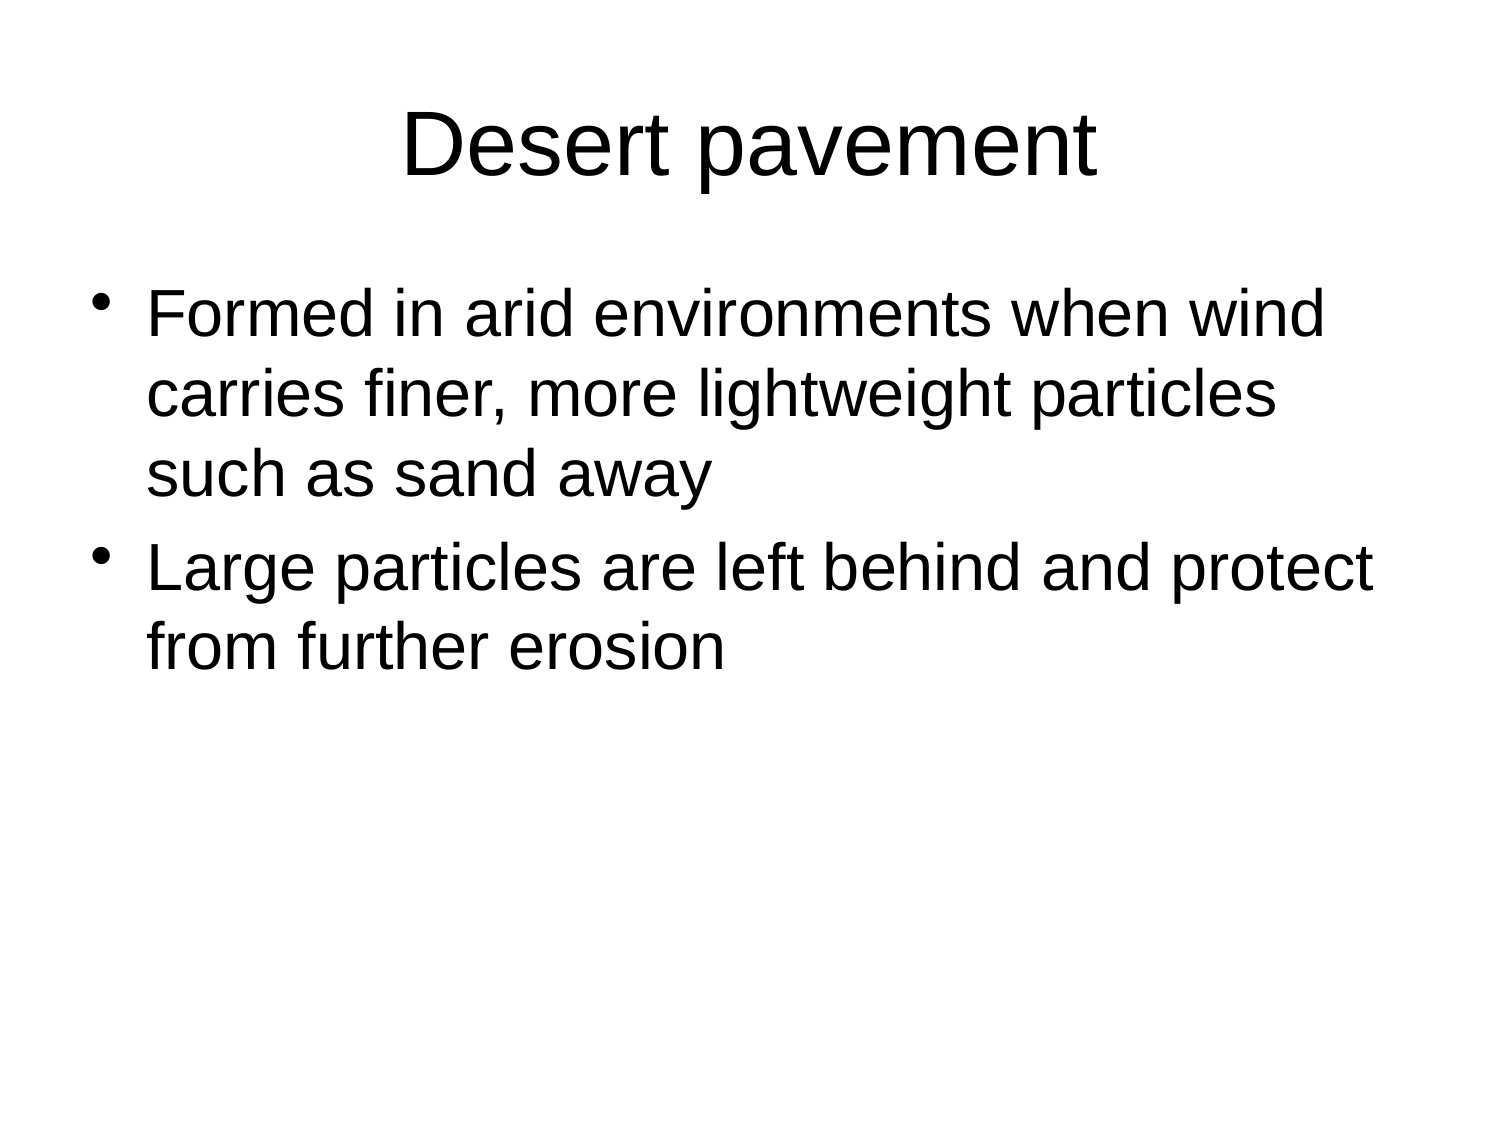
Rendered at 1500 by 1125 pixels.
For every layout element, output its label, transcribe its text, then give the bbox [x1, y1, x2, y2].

list Formed in arid environments when wind carries finer, more lightweight particles such as sand away Large particles are left behind and protect from further erosion [74, 262, 1426, 1006]
title Desert pavement [74, 44, 1426, 233]
